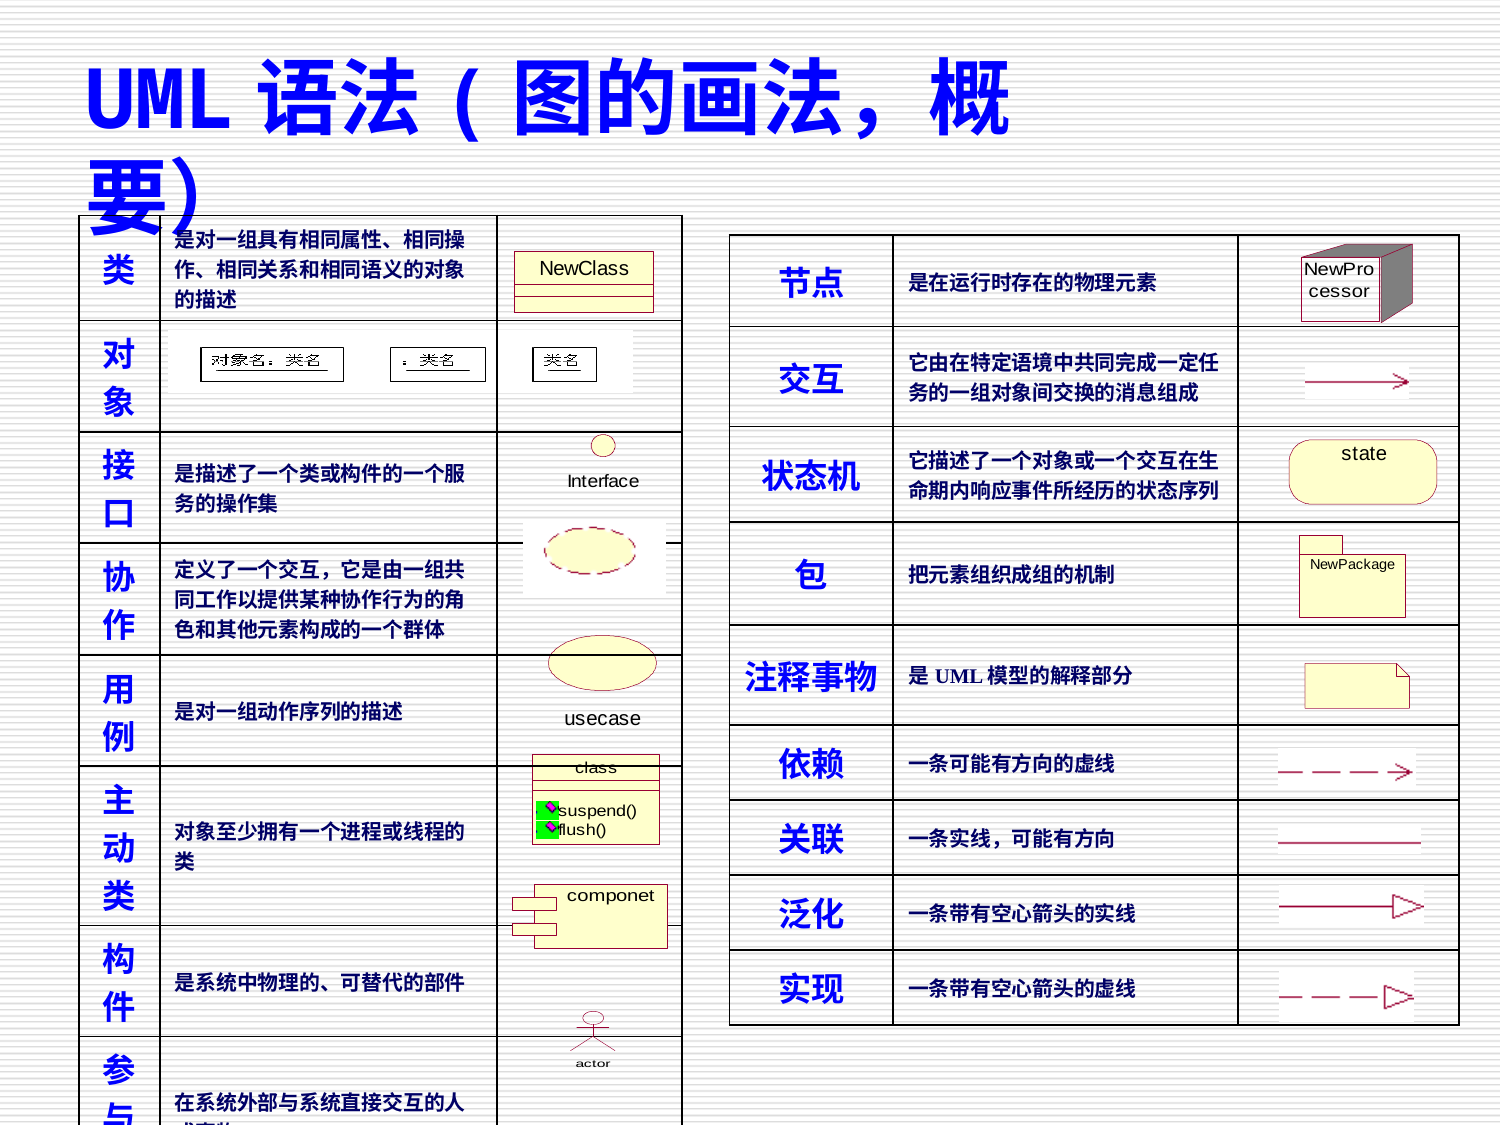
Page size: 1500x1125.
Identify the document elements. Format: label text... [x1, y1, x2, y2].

text_box UML语法(图的画法，概要） [70, 37, 1145, 154]
table_cell 定义了一个交互，它是由一组共同工作以提供某种协作行为的角色和其他元素构成的一个群体 [161, 544, 496, 654]
table_cell 状态机 [730, 427, 892, 521]
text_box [1278, 826, 1421, 854]
table_cell 是系统中物理的、可替代的部件 [161, 926, 496, 1036]
table_header 是对一组具有相同属性、相同操作、相同关系和相同语义的对象的描述 [161, 216, 496, 320]
table_cell 在系统外部与系统直接交互的人或事物 [161, 1037, 496, 1125]
table_header 类 [80, 216, 159, 320]
table_cell 一条实线，可能有方向 [894, 801, 1237, 874]
table_cell [1239, 626, 1458, 724]
picture [507, 247, 663, 317]
table_cell 对象 [80, 321, 159, 431]
table_cell [161, 321, 496, 431]
table_cell [1239, 523, 1458, 624]
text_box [1279, 968, 1415, 1022]
table_header [498, 216, 681, 320]
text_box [1278, 748, 1417, 790]
text_box [683, 326, 729, 624]
table_cell 构件 [80, 926, 159, 1036]
table_cell [1239, 801, 1458, 874]
table_cell 参与者 [80, 1037, 159, 1125]
picture [1299, 661, 1418, 713]
table_cell 对象至少拥有一个进程或线程的类 [161, 767, 496, 925]
table_cell [498, 433, 538, 542]
table_cell 交互 [730, 327, 892, 426]
picture [1293, 531, 1413, 624]
table_cell 一条可能有方向的虚线 [894, 726, 1237, 799]
table_cell 把元素组织成组的机制 [894, 523, 1237, 624]
table_cell 它由在特定语境中共同完成一定任务的一组对象间交换的消息组成 [894, 327, 1237, 426]
table_header [1419, 236, 1458, 326]
table_cell 注释事物 [779, 626, 892, 724]
table_cell 主动类 [80, 767, 159, 925]
table_cell 是描述了一个类或构件的一个服务的操作集 [161, 433, 496, 542]
table_cell [667, 433, 681, 542]
picture [168, 330, 633, 393]
table_cell [1239, 726, 1458, 799]
table_cell 它描述了一个对象或一个交互在生命期内响应事件所经历的状态序列 [894, 427, 1237, 521]
table_cell [1239, 876, 1458, 949]
table_cell [1239, 427, 1458, 521]
text_box [683, 1002, 729, 1006]
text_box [1279, 885, 1424, 927]
table_header 节点 [730, 236, 892, 326]
table_cell 接口 [80, 433, 159, 542]
table_cell 用例 [80, 656, 159, 765]
table_cell [498, 321, 681, 431]
picture [523, 1005, 663, 1099]
table_cell [1239, 327, 1458, 426]
table_cell [498, 963, 681, 1036]
table_cell 一条带有空心箭头的虚线 [894, 951, 1237, 1024]
table_cell [498, 1037, 681, 1125]
picture [499, 877, 682, 957]
table_cell 实现 [730, 951, 892, 1024]
table_cell 包 [730, 523, 892, 624]
table_cell 关联 [730, 801, 892, 874]
table_header 是在运行时存在的物理元素 [894, 236, 1237, 326]
table_cell [1239, 951, 1458, 1024]
table_cell 是对一组动作序列的描述 [161, 656, 424, 765]
table_cell [498, 771, 681, 877]
picture [1305, 363, 1409, 399]
table_cell 泛化 [730, 876, 892, 949]
table_cell 一条带有空心箭头的实线 [894, 876, 1237, 949]
picture [1281, 436, 1448, 511]
table_cell [498, 544, 681, 624]
table_header [1239, 236, 1294, 326]
picture [428, 625, 777, 851]
text_box [683, 771, 729, 1002]
table_cell 是UML模型的解释部分 [894, 626, 1237, 724]
table_cell 依赖 [730, 726, 892, 799]
picture [0, 0, 1500, 1125]
picture [523, 426, 666, 598]
picture [1293, 238, 1422, 330]
table_cell 协作 [80, 544, 159, 654]
